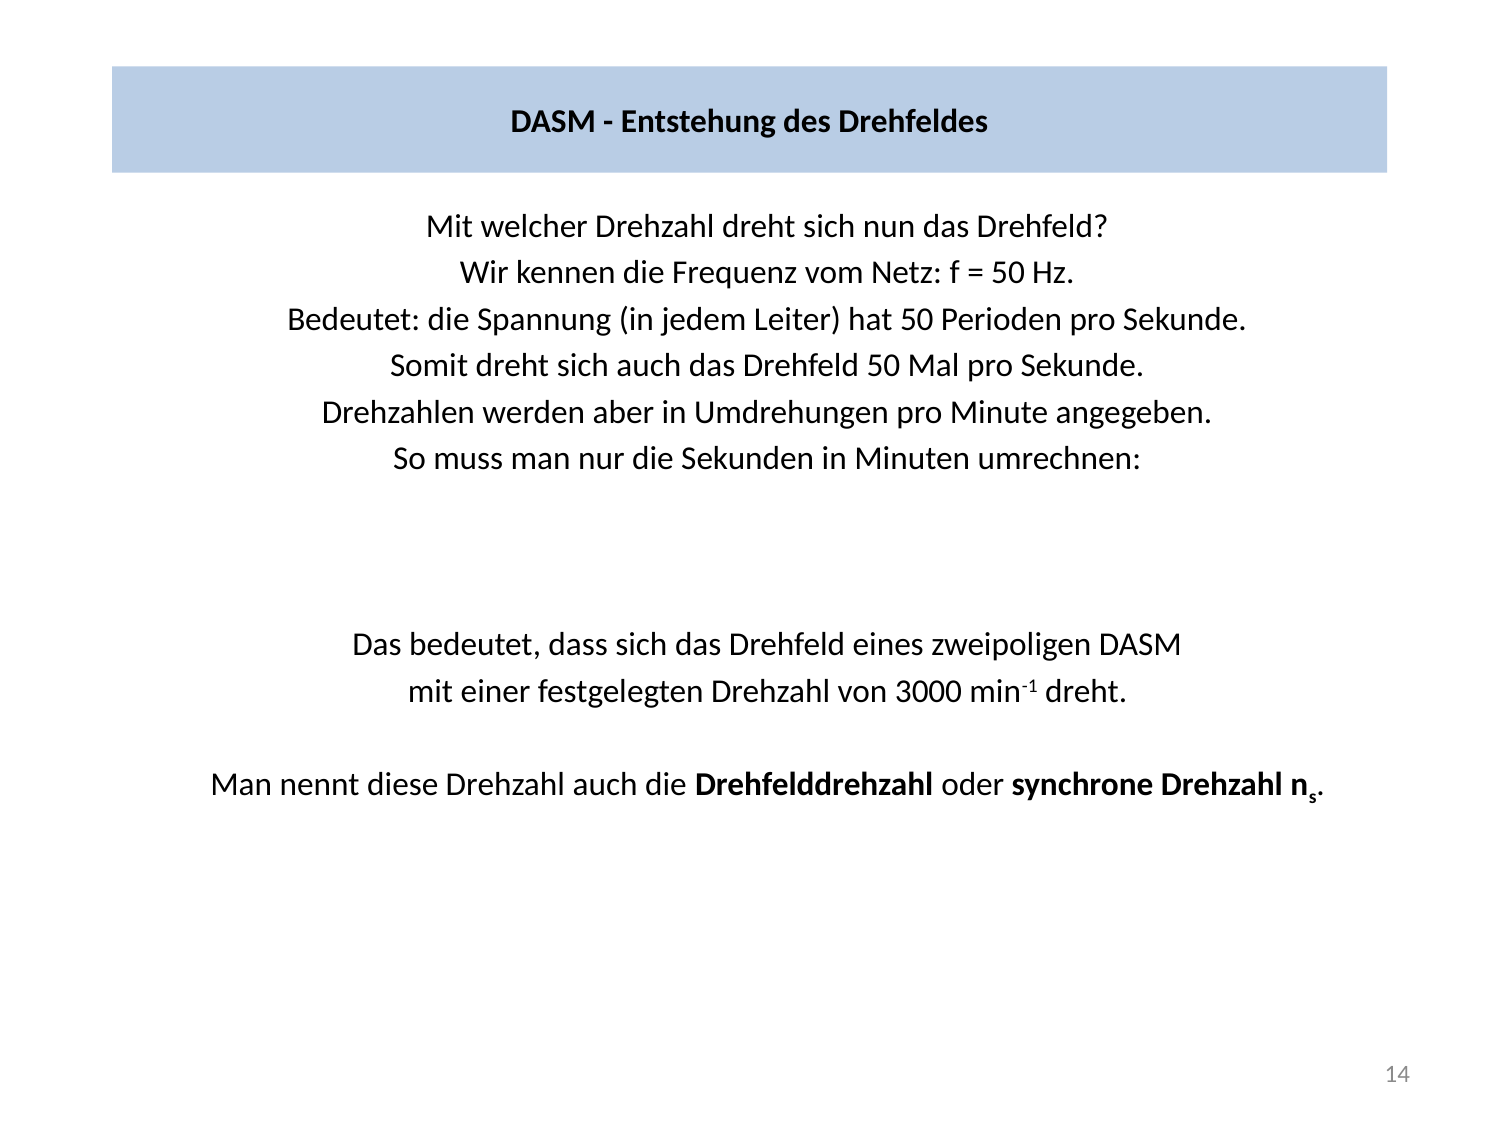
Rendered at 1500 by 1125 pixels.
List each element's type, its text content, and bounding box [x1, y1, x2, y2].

title DASM - Entstehung des Drehfeldes [112, 66, 1388, 173]
slide_number 14 [1074, 1042, 1425, 1103]
